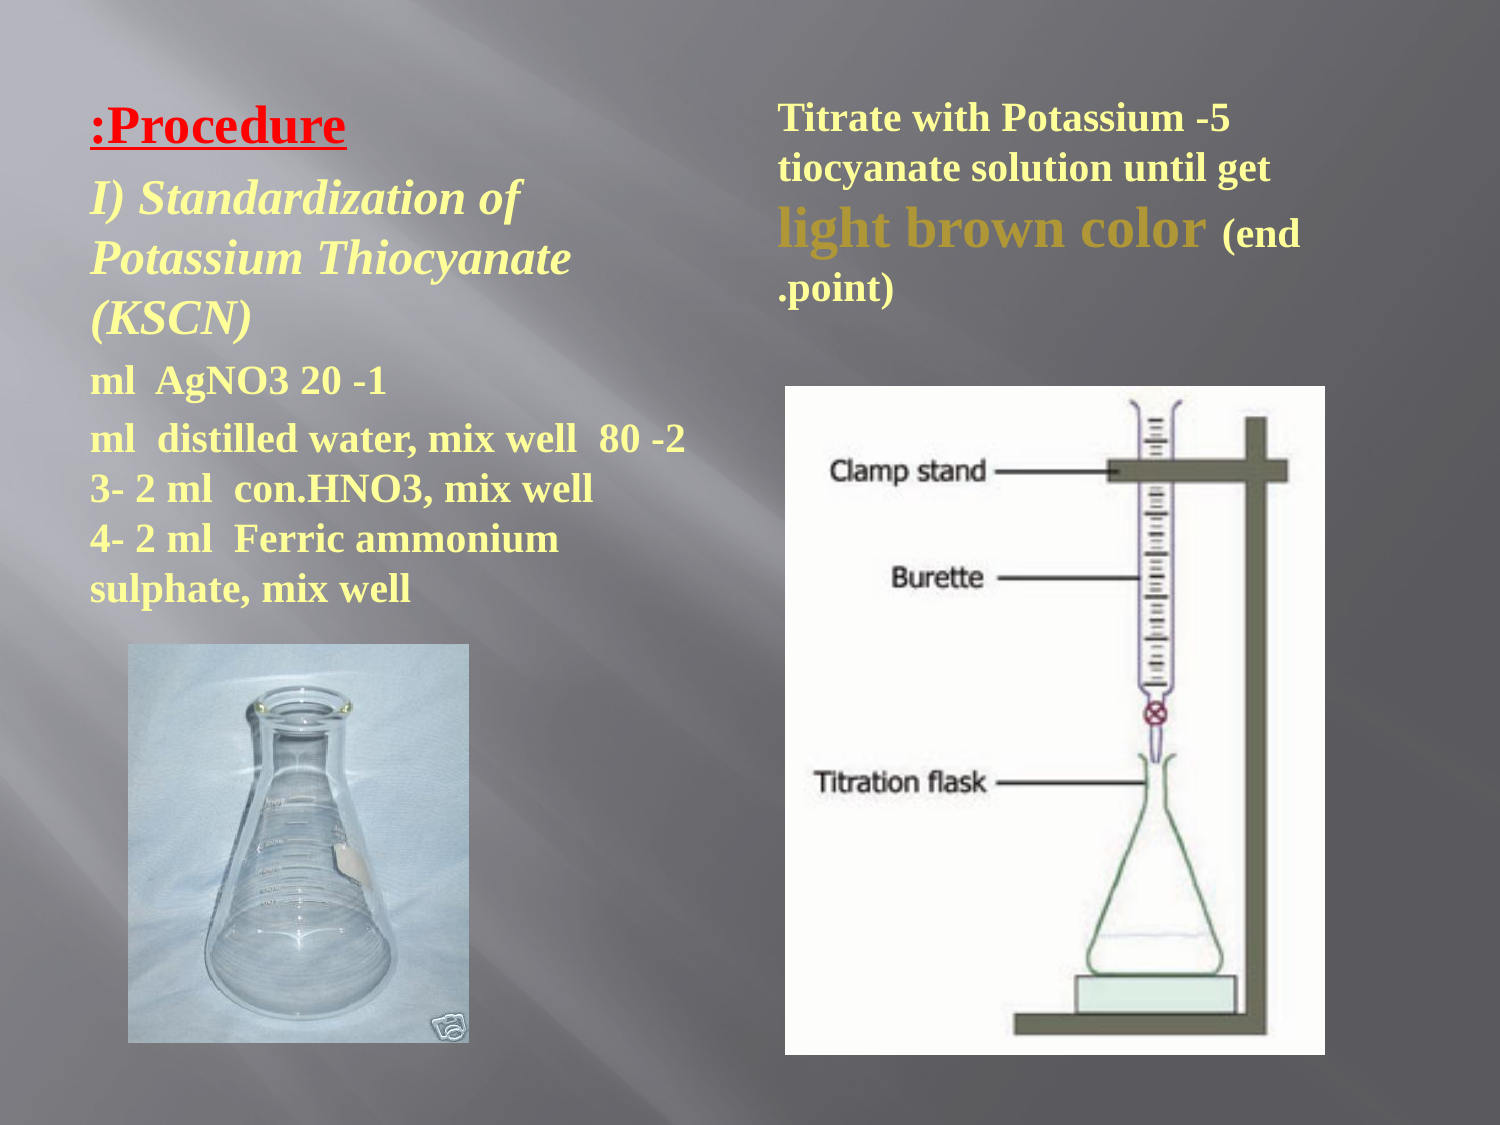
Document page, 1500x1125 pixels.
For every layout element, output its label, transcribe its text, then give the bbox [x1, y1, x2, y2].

list Procedure: I) Standardization of Potassium Thiocyanate (KSCN) 1- 20 ml AgNO3 2- 80 ml distilled water, mix well 3- 2 ml con.HNO3, mix well 4- 2 ml Ferric ammonium sulphate, mix well [75, 82, 738, 1005]
picture [128, 644, 469, 1044]
list 5- Titrate with Potassium tiocyanate solution until get light brown color (end point). [762, 82, 1425, 1005]
picture [784, 386, 1325, 1055]
